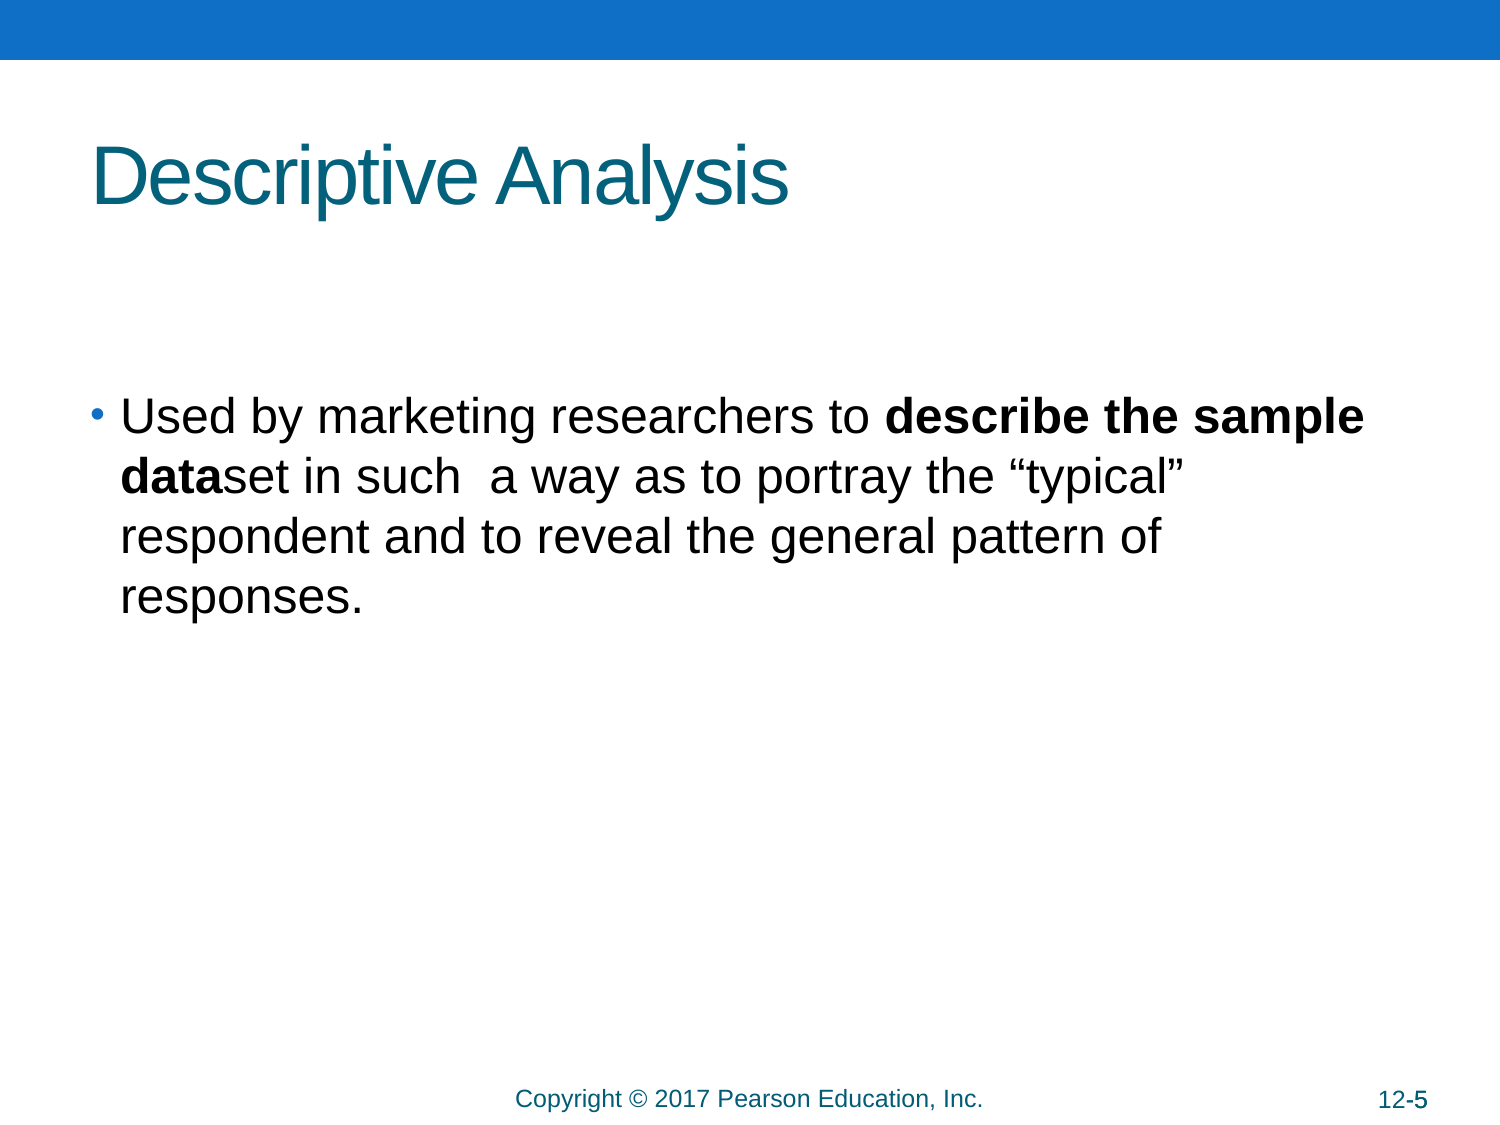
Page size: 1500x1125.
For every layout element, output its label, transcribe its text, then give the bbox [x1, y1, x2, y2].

list Used by marketing researchers to describe the sample dataset in such a way as to portray the “typical” respondent and to reveal the general pattern of responses. [75, 376, 1425, 1125]
title Descriptive Analysis [75, 90, 1425, 253]
